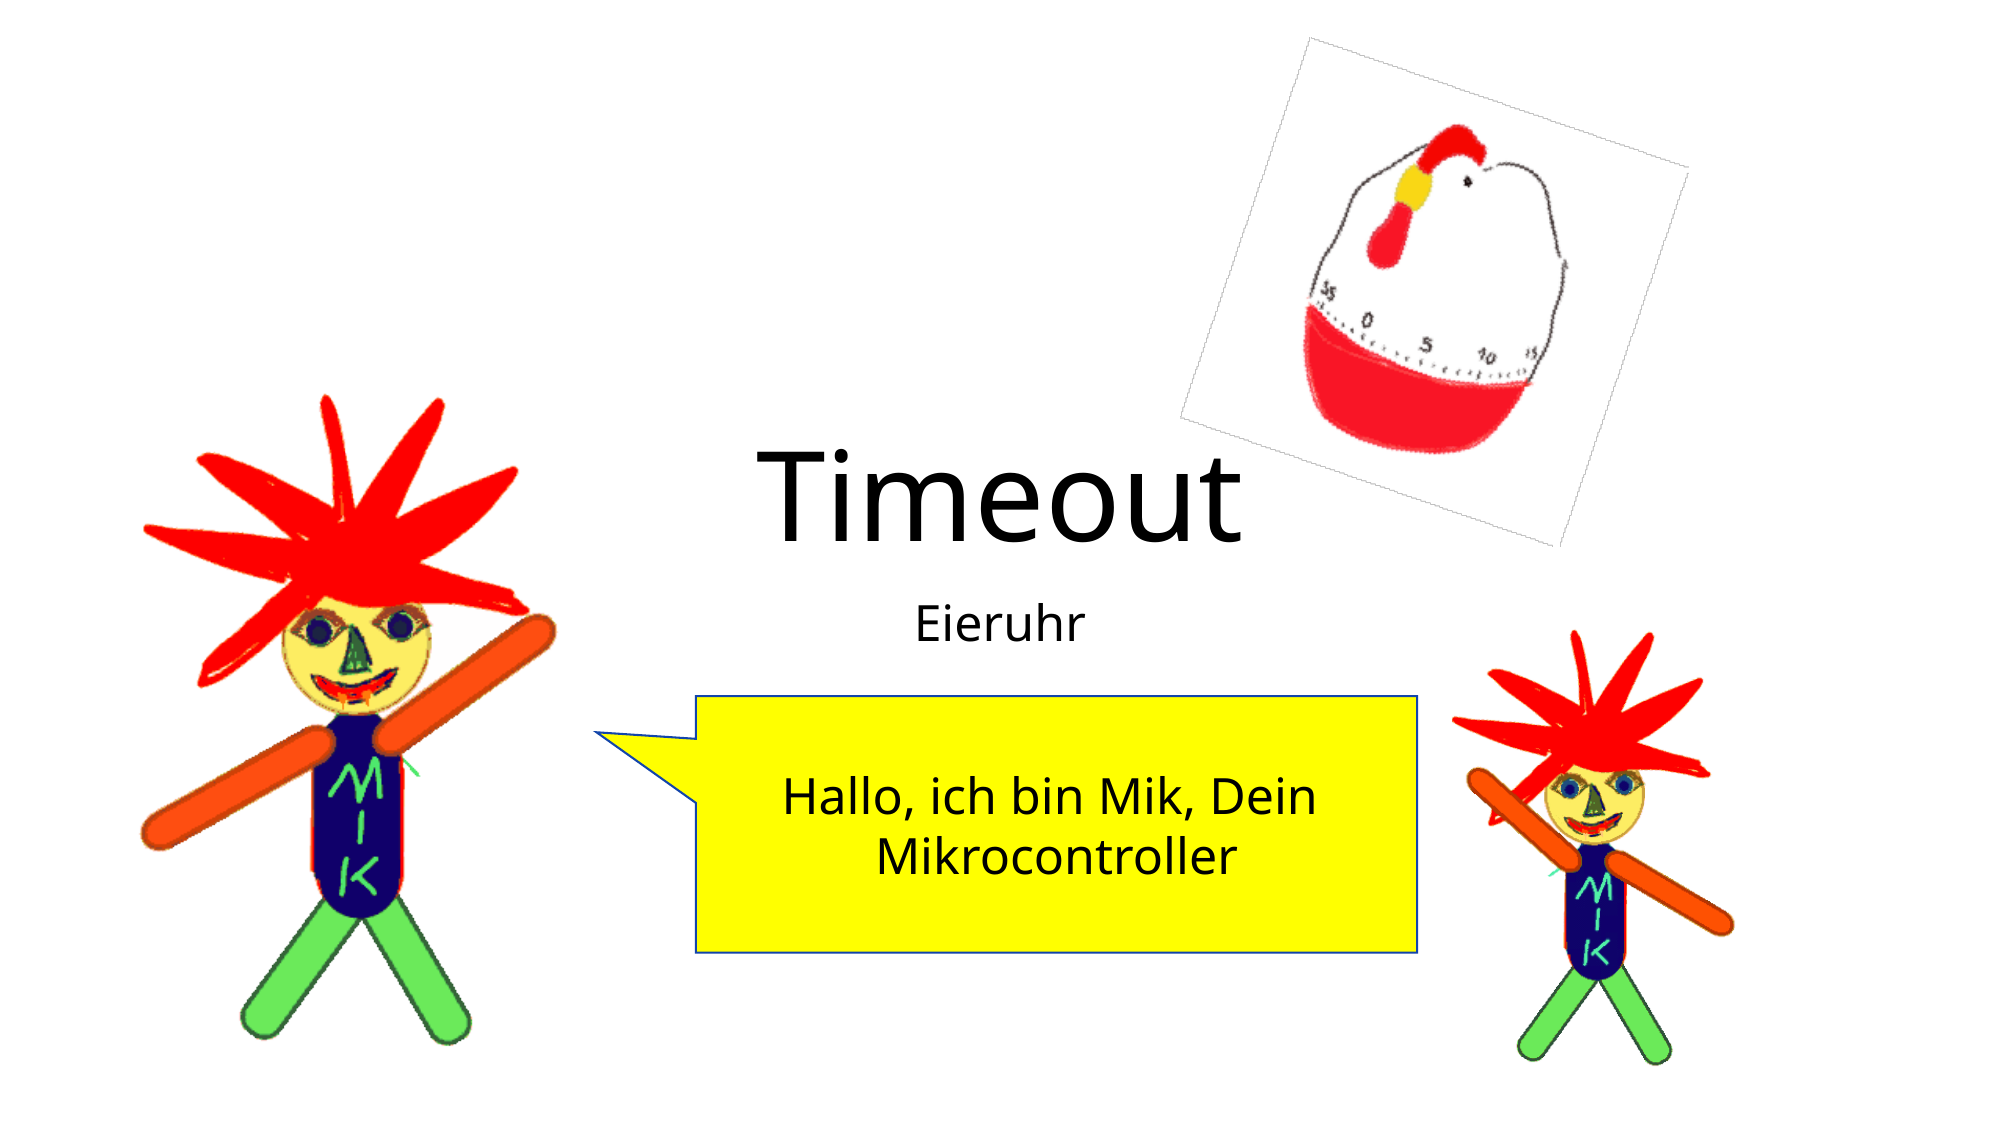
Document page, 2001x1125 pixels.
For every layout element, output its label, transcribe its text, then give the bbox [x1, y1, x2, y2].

title Timeout [249, 184, 1751, 577]
picture [1433, 614, 1749, 1078]
text_box Hallo, ich bin Mik, Dein Mikrocontroller [592, 695, 1419, 954]
subtitle Eieruhr [584, 590, 1751, 863]
picture [98, 378, 584, 1062]
picture [1182, 37, 1689, 547]
